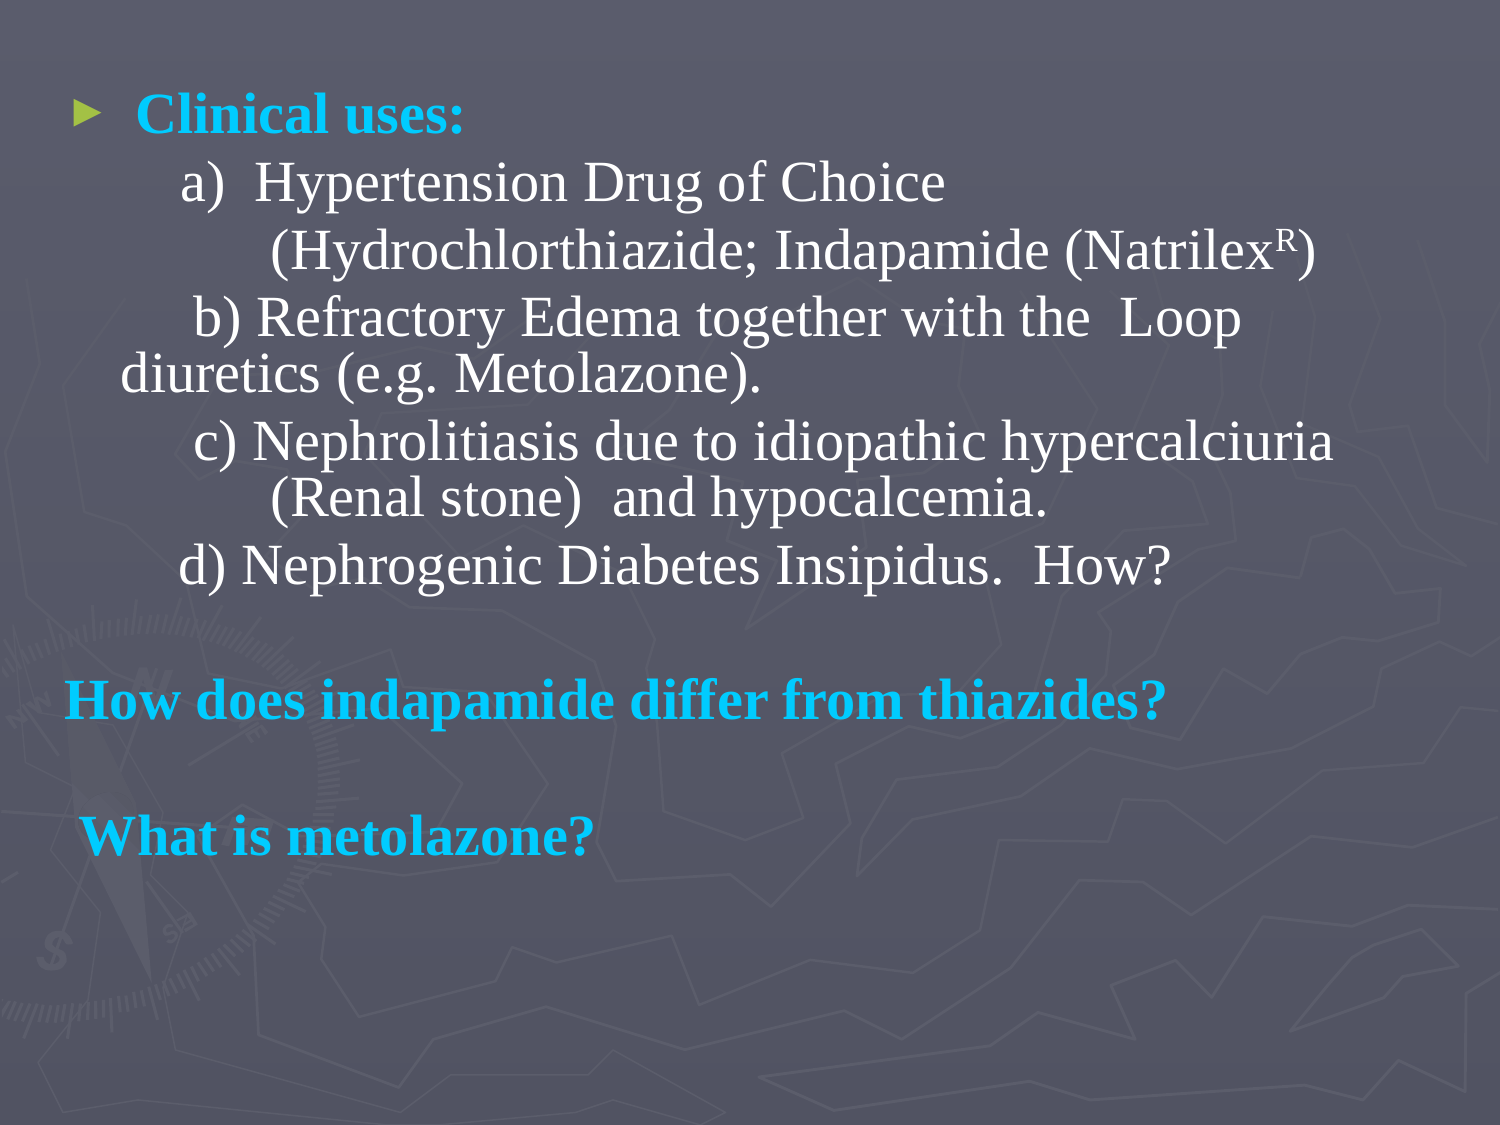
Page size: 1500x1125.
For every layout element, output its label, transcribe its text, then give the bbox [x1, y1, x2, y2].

list Clinical uses: a) Hypertension Drug of Choice (Hydrochlorthiazide; Indapamide (NatrilexR) b) Refractory Edema together with the Loop diuretics (e.g. Metolazone). c) Nephrolitiasis due to idiopathic hypercalciuria (Renal stone) and hypocalcemia. d) Nephrogenic Diabetes Insipidus. How? How does indapamide differ from thiazides? What is metolazone? [49, 0, 1451, 1088]
